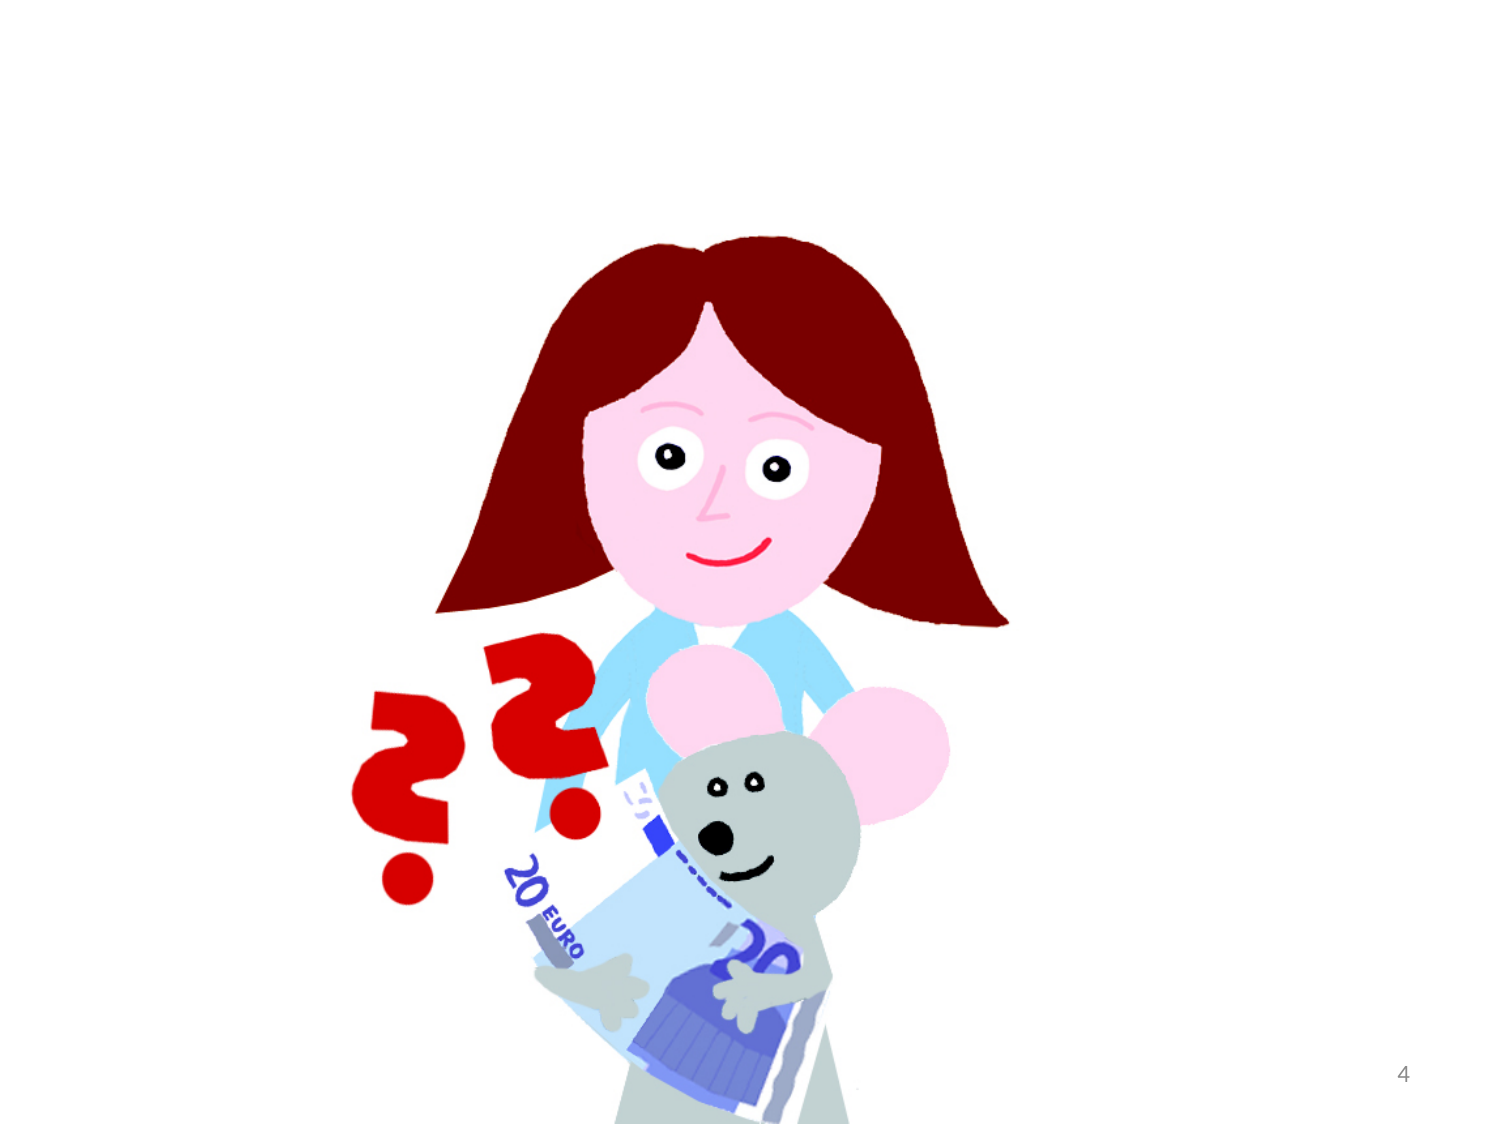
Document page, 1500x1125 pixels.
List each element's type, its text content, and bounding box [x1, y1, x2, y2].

picture [236, 161, 1141, 1125]
slide_number 4 [1146, 1042, 1425, 1103]
